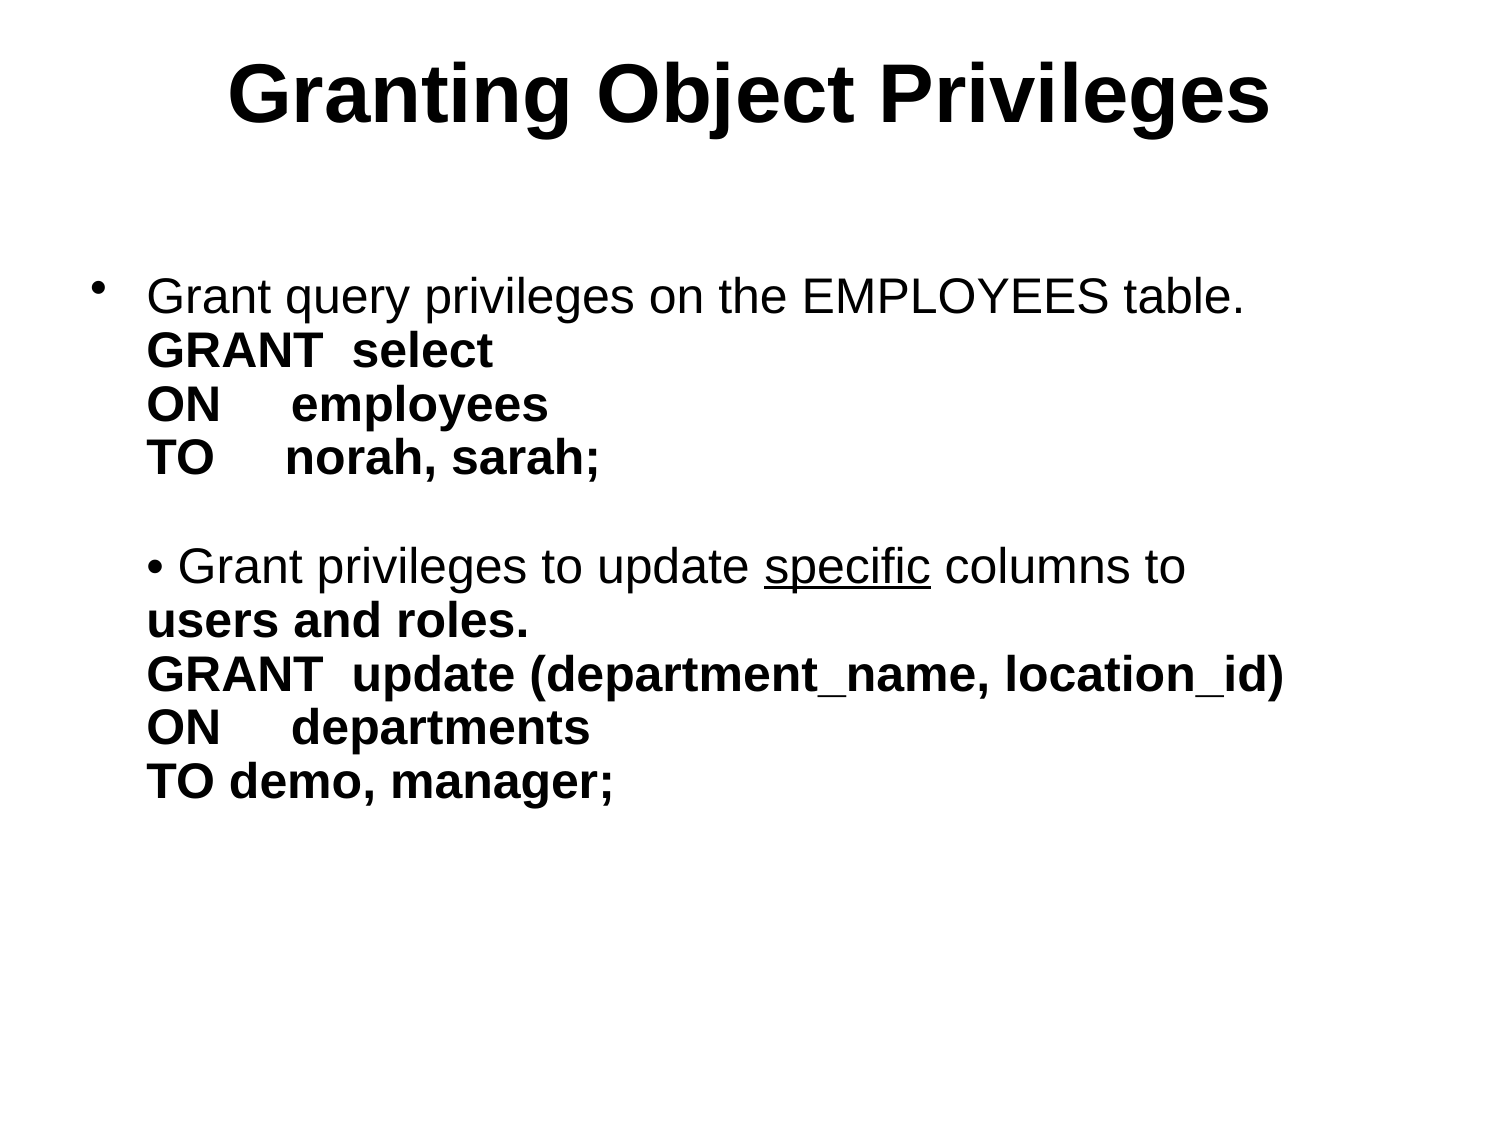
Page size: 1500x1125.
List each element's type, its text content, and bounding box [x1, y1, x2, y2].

title Granting Object Privileges [74, 44, 1426, 233]
list Grant query privileges on the EMPLOYEES table. GRANT select ON employees TO norah, sarah; • Grant privileges to update specific columns to users and roles. GRANT update (department_name, location_id) ON departments TO demo, manager; [74, 262, 1426, 1006]
